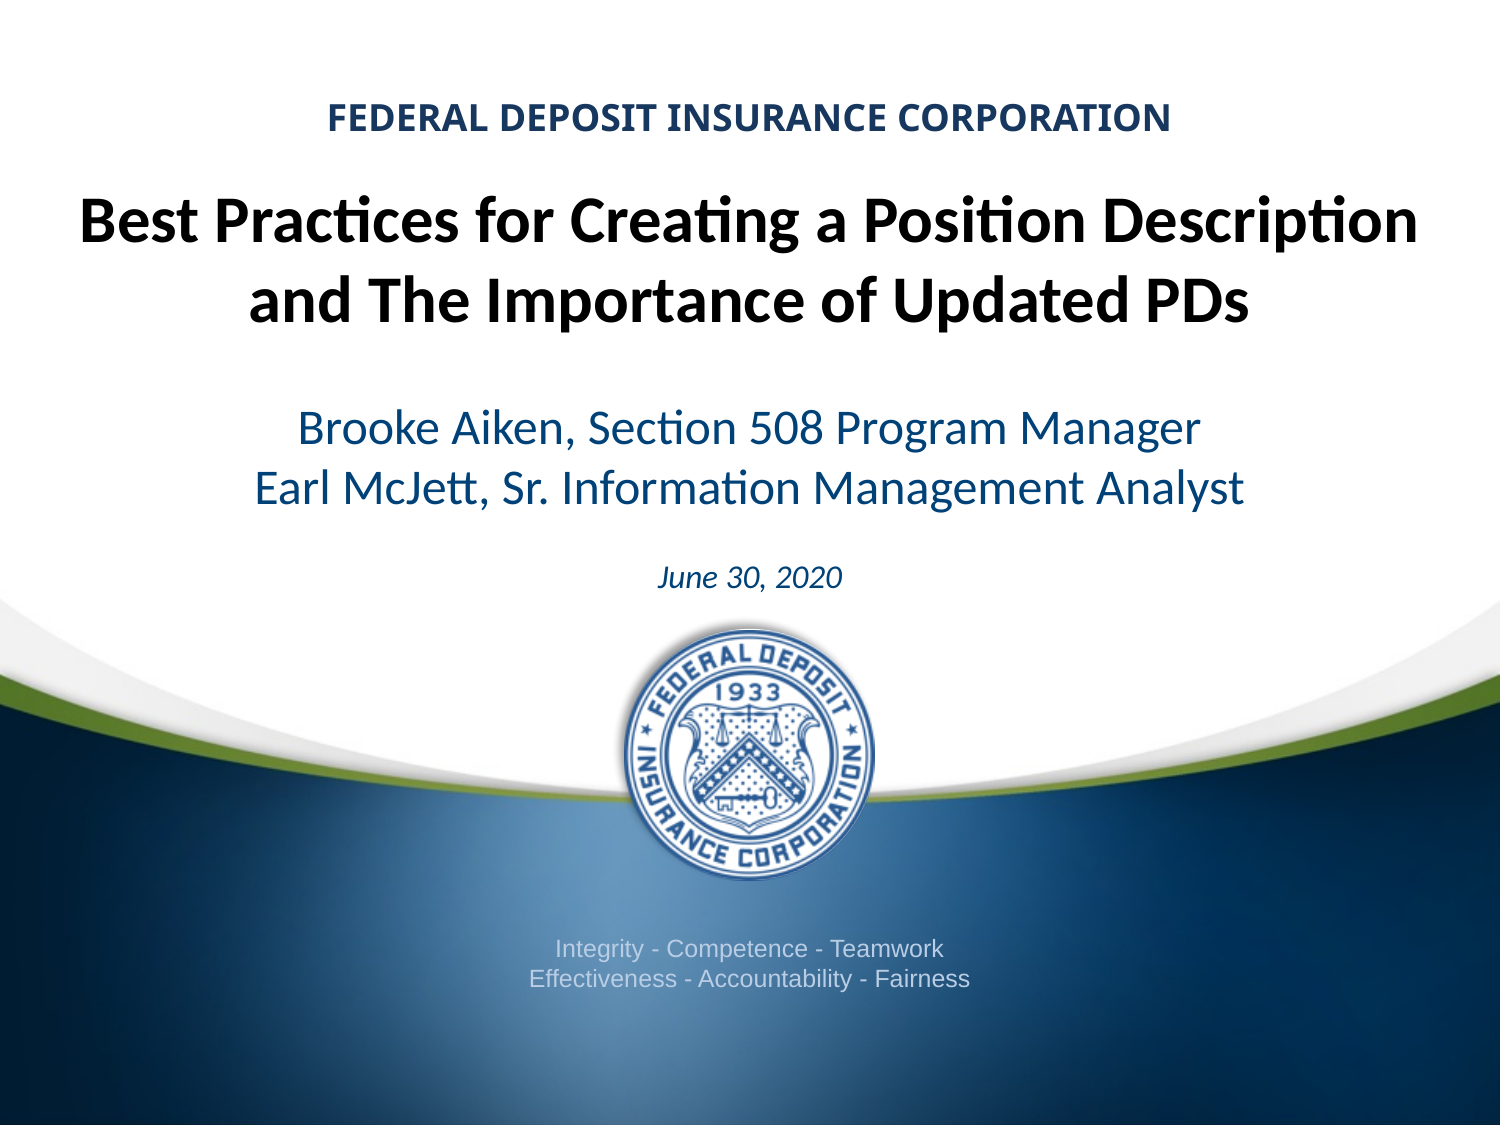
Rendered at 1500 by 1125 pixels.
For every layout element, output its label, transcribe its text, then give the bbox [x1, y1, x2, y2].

picture [0, 603, 1500, 1125]
text_box Brooke Aiken, Section 508 Program Manager Earl McJett, Sr. Information Management Analyst June 30, 2020 [0, 387, 1500, 603]
title Best Practices for Creating a Position Description and The Importance of Updated PDs [0, 174, 1500, 338]
